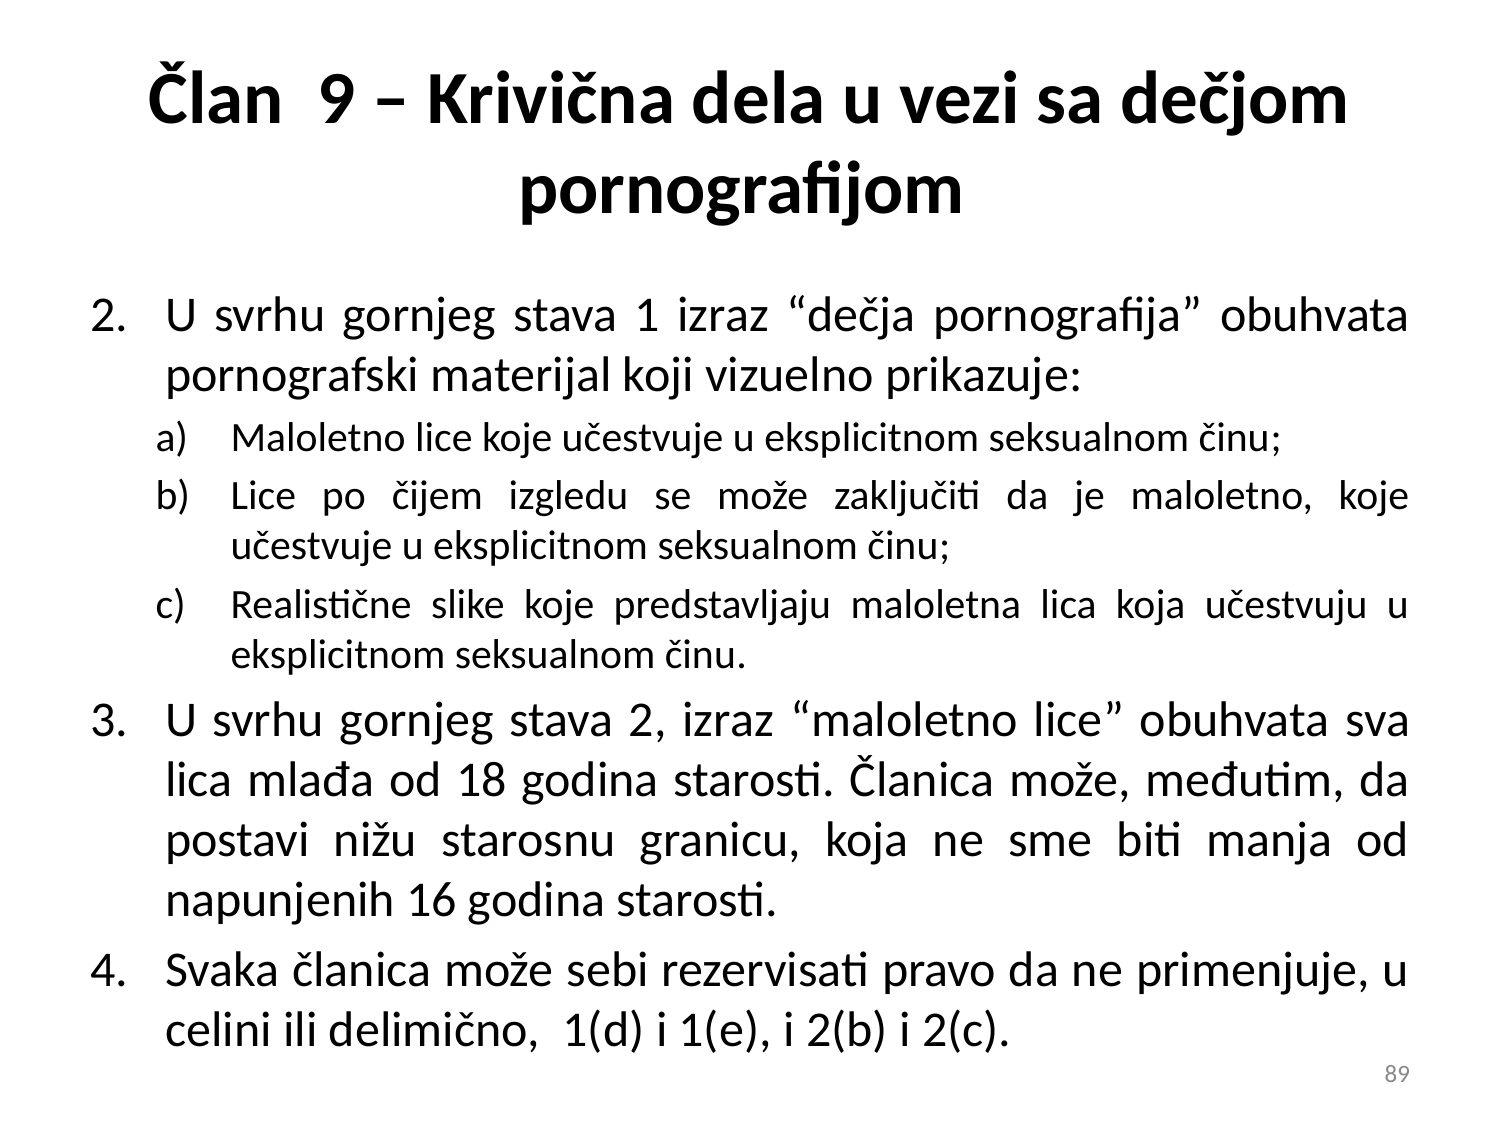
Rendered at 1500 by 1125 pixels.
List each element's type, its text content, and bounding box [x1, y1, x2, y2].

title Član 9 – Krivična dela u vezi sa dečjom pornografijom [74, 44, 1426, 233]
slide_number 89 [1074, 1042, 1425, 1103]
list U svrhu gornjeg stava 1 izraz “dečja pornografija” obuhvata pornografski materijal koji vizuelno prikazuje: Maloletno lice koje učestvuje u eksplicitnom seksualnom činu; Lice po čijem izgledu se može zaključiti da je maloletno, koje učestvuje u eksplicitnom seksualnom činu; Realistične slike koje predstavljaju maloletna lica koja učestvuju u eksplicitnom seksualnom činu. U svrhu gornjeg stava 2, izraz “maloletno lice” obuhvata sva lica mlađa od 18 godina starosti. Članica može, međutim, da postavi nižu starosnu granicu, koja ne sme biti manja od napunjenih 16 godina starosti. Svaka članica može sebi rezervisati pravo da ne primenjuje, u celini ili delimično, 1(d) i 1(e), i 2(b) i 2(c). [74, 273, 1426, 1017]
